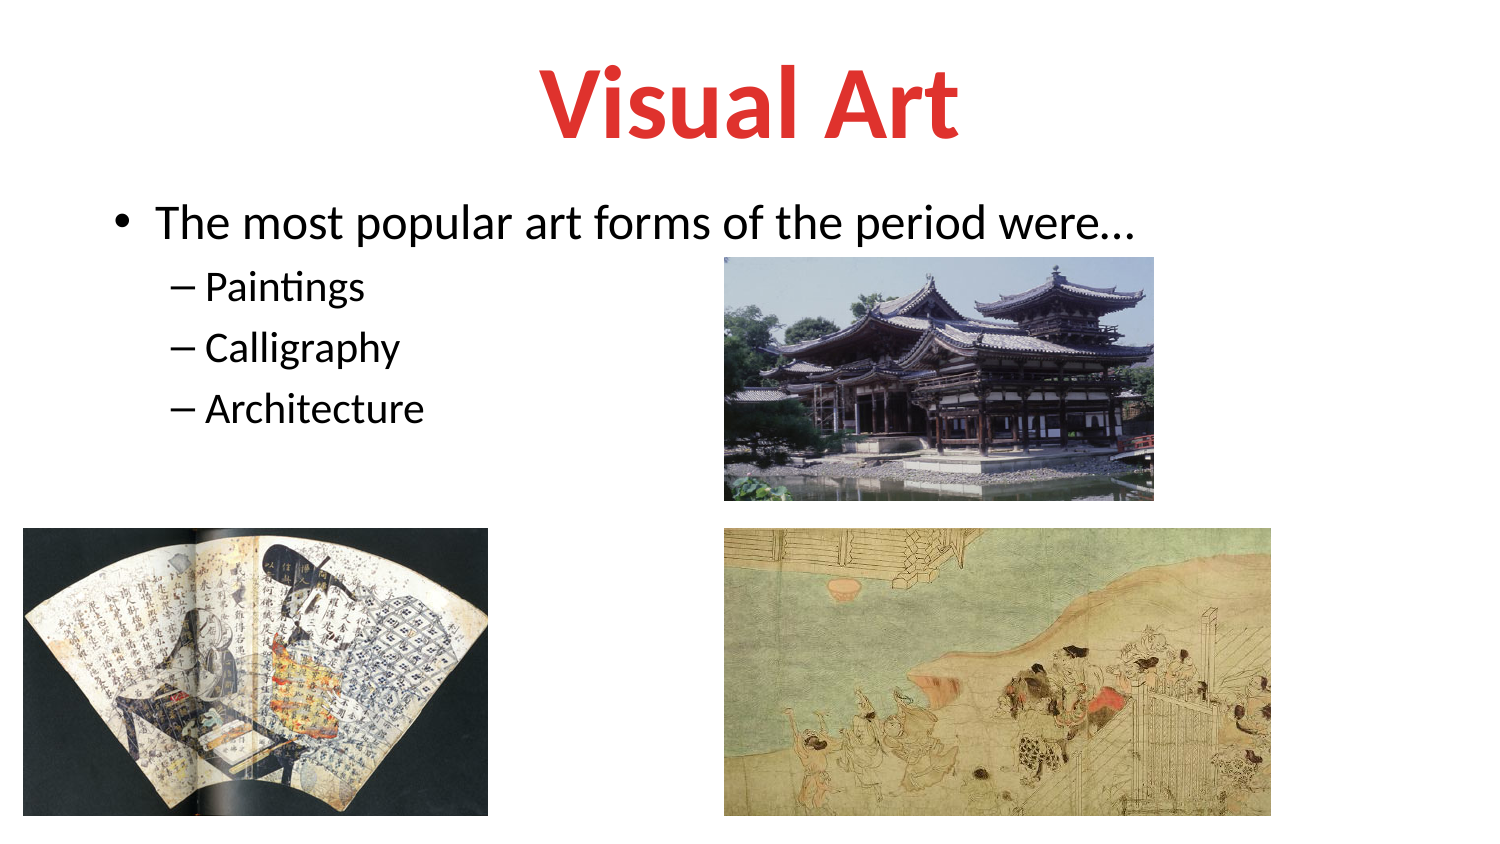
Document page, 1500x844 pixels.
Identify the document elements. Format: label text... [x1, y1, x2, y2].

picture [724, 257, 1154, 501]
title Visual Art [75, 26, 1425, 168]
picture [724, 528, 1271, 817]
list The most popular art forms of the period were… Paintings Calligraphy Architecture [102, 184, 1453, 741]
picture [23, 528, 488, 817]
